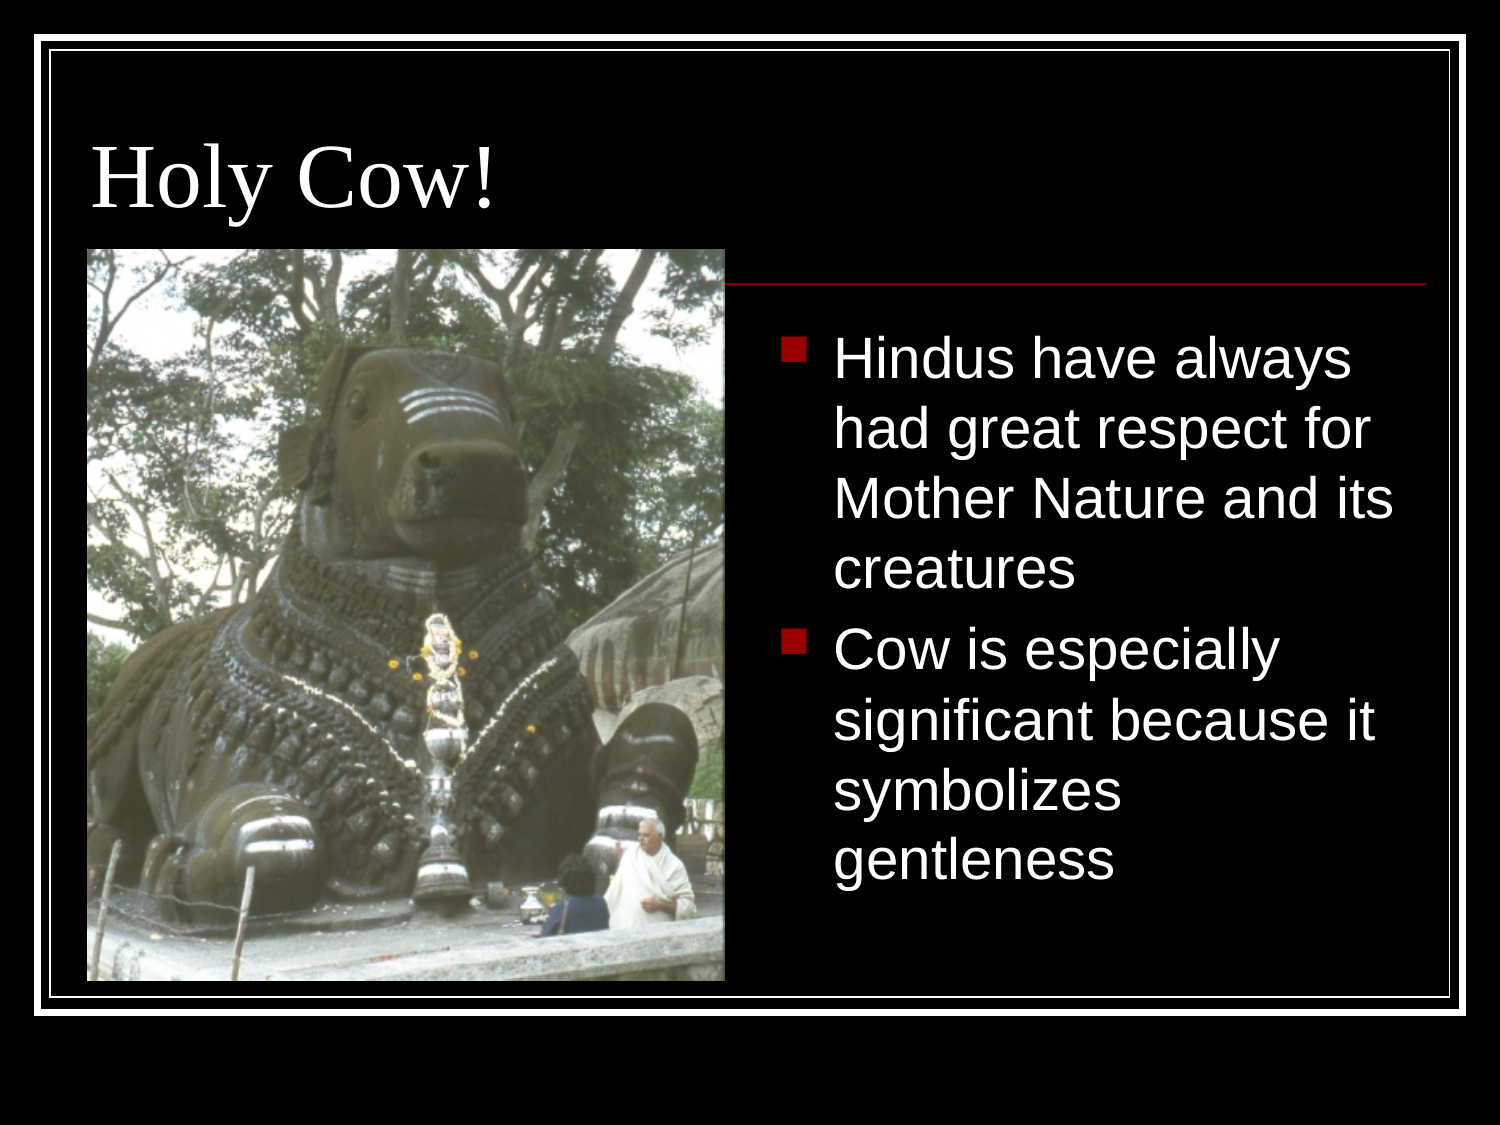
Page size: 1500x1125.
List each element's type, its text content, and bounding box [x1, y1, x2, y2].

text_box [87, 249, 726, 981]
title Holy Cow! [74, 45, 1426, 233]
list Hindus have always had great respect for Mother Nature and its creatures Cow is especially significant because it symbolizes gentleness [762, 312, 1425, 976]
